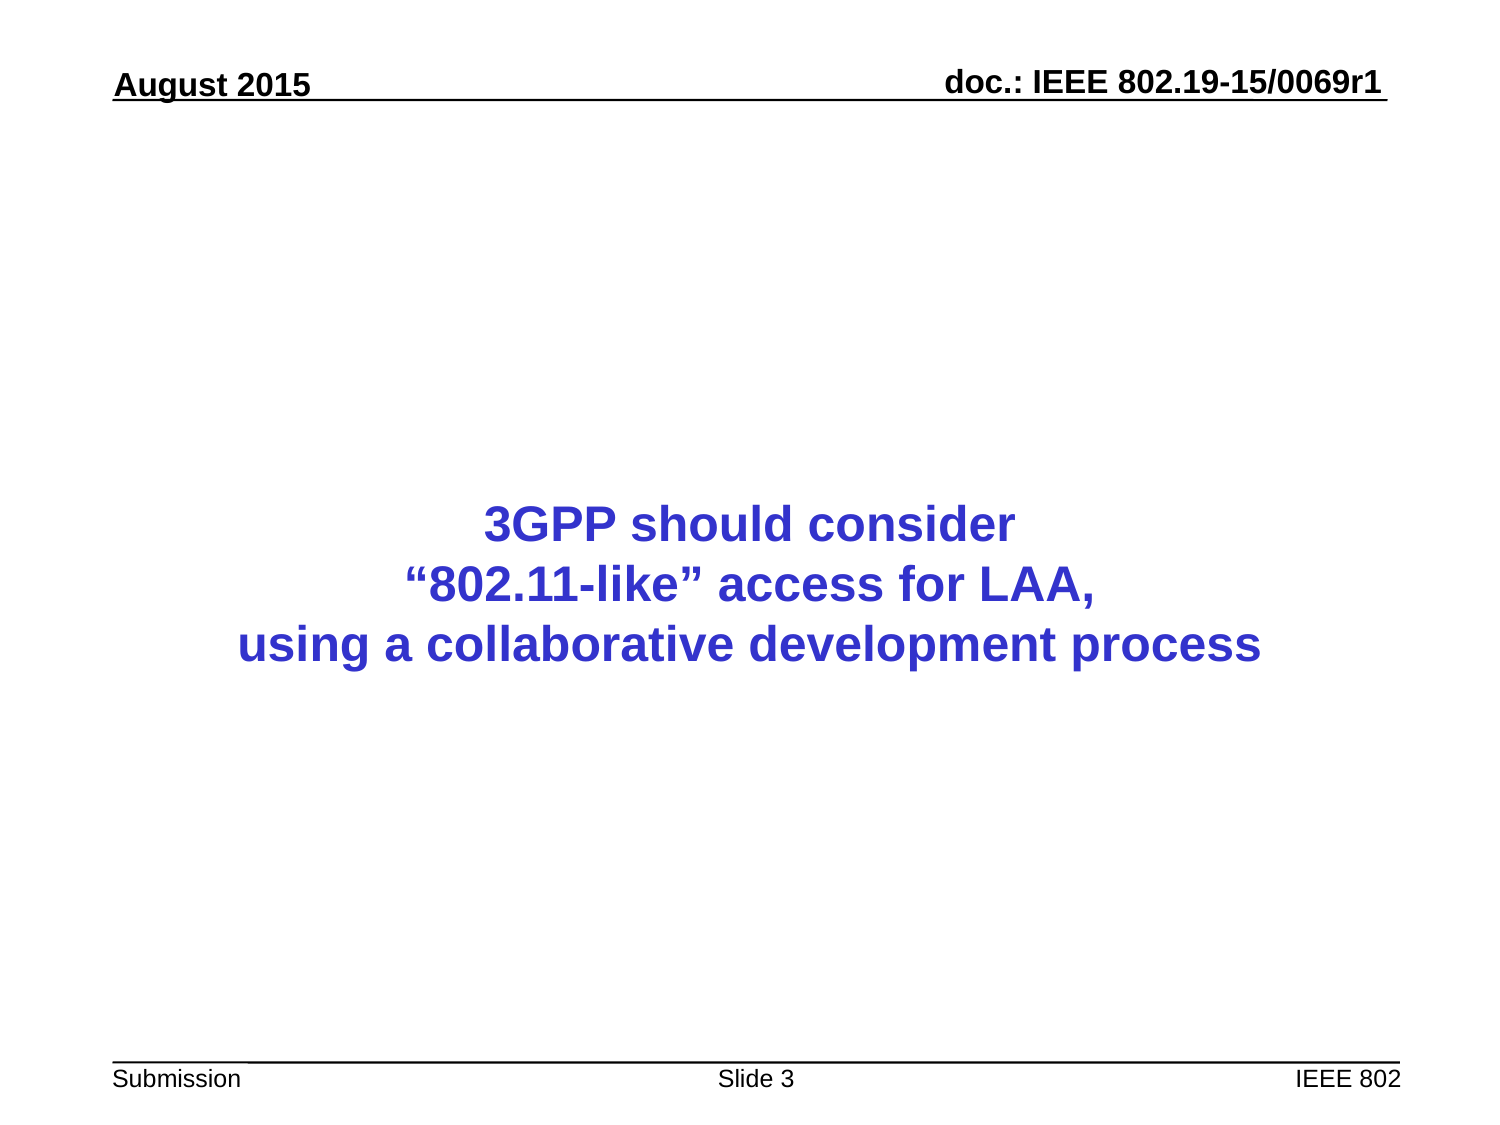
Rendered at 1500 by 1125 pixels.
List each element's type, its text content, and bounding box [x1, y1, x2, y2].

title 3GPP should consider “802.11-like” access for LAA, using a collaborative development process [112, 125, 1388, 1038]
slide_number Slide 3 [709, 1061, 803, 1093]
footer IEEE 802 [1294, 1061, 1402, 1093]
